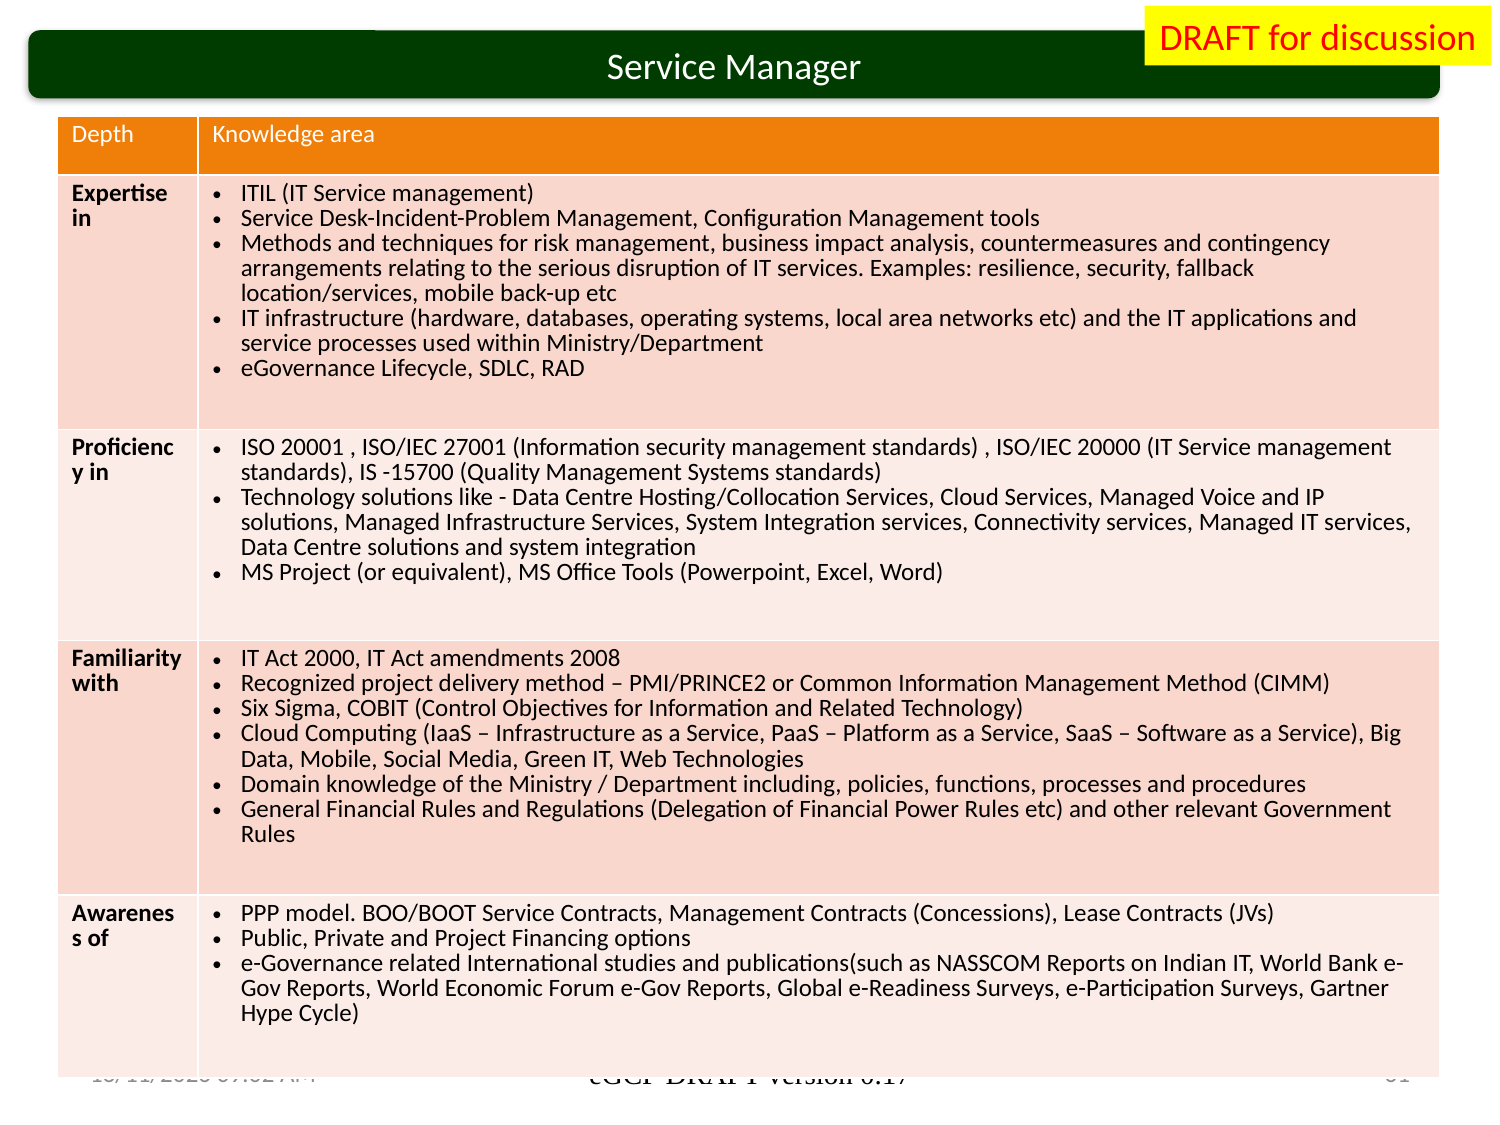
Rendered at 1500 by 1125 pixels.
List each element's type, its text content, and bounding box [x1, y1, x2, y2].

slide_number 61 [1074, 1042, 1425, 1103]
table_header Depth [58, 117, 197, 174]
text_box DRAFT for discussion [1144, 5, 1492, 66]
text_box Service Manager [27, 29, 1441, 100]
table_cell PPP model. BOO/BOOT Service Contracts, Management Contracts (Concessions), Lease Contracts (JVs) Public, Private and Project Financing options e-Governance related International studies and publications(such as NASSCOM Reports on Indian IT, World Bank e-Gov Reports, World Economic Forum e-Gov Reports, Global e-Readiness Surveys, e-Participation Surveys, Gartner Hype Cycle) [199, 896, 1439, 1077]
footer eGCF DRAFT version 0.17 [512, 1042, 988, 1103]
table_cell Expertise in [58, 176, 197, 429]
table_cell IT Act 2000, IT Act amendments 2008 Recognized project delivery method – PMI/PRINCE2 or Common Information Management Method (CIMM) Six Sigma, COBIT (Control Objectives for Information and Related Technology) Cloud Computing (IaaS – Infrastructure as a Service, PaaS – Platform as a Service, SaaS – Software as a Service), Big Data, Mobile, Social Media, Green IT, Web Technologies Domain knowledge of the Ministry / Department including, policies, functions, processes and procedures General Financial Rules and Regulations (Delegation of Financial Power Rules etc) and other relevant Government Rules [199, 641, 1439, 894]
table_cell ISO 20001 , ISO/IEC 27001 (Information security management standards) , ISO/IEC 20000 (IT Service management standards), IS -15700 (Quality Management Systems standards) Technology solutions like - Data Centre Hosting/Collocation Services, Cloud Services, Managed Voice and IP solutions, Managed Infrastructure Services, System Integration services, Connectivity services, Managed IT services, Data Centre solutions and system integration MS Project (or equivalent), MS Office Tools (Powerpoint, Excel, Word) [199, 430, 1439, 640]
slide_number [75, 1042, 425, 1103]
table_header Knowledge area [199, 117, 1439, 174]
table_cell Proficiency in [58, 430, 197, 640]
table_cell Awareness of [58, 896, 197, 1077]
table_cell ITIL (IT Service management) Service Desk-Incident-Problem Management, Configuration Management tools Methods and techniques for risk management, business impact analysis, countermeasures and contingency arrangements relating to the serious disruption of IT services. Examples: resilience, security, fallback location/services, mobile back-up etc IT infrastructure (hardware, databases, operating systems, local area networks etc) and the IT applications and service processes used within Ministry/Department eGovernance Lifecycle, SDLC, RAD [199, 176, 1439, 429]
table_cell Familiarity with [58, 641, 197, 894]
